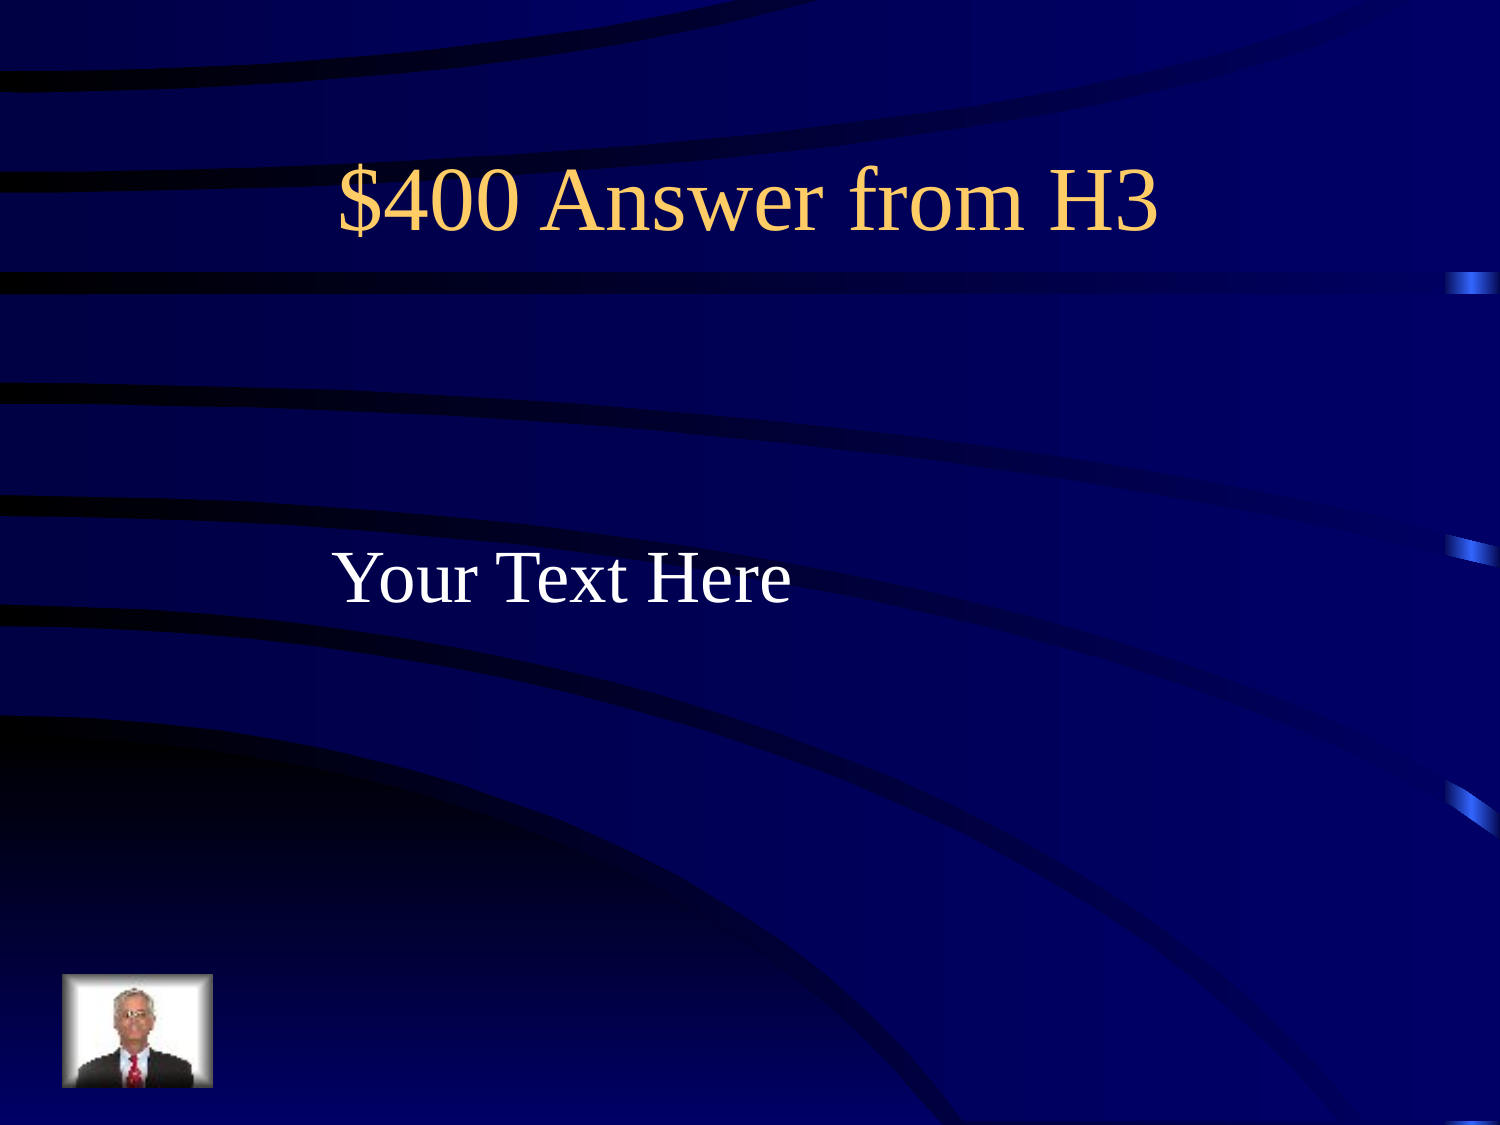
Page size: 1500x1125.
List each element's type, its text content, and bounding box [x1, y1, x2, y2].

picture [62, 974, 213, 1088]
text_box Your Text Here [317, 519, 808, 625]
title $400 Answer from H3 [112, 99, 1388, 288]
